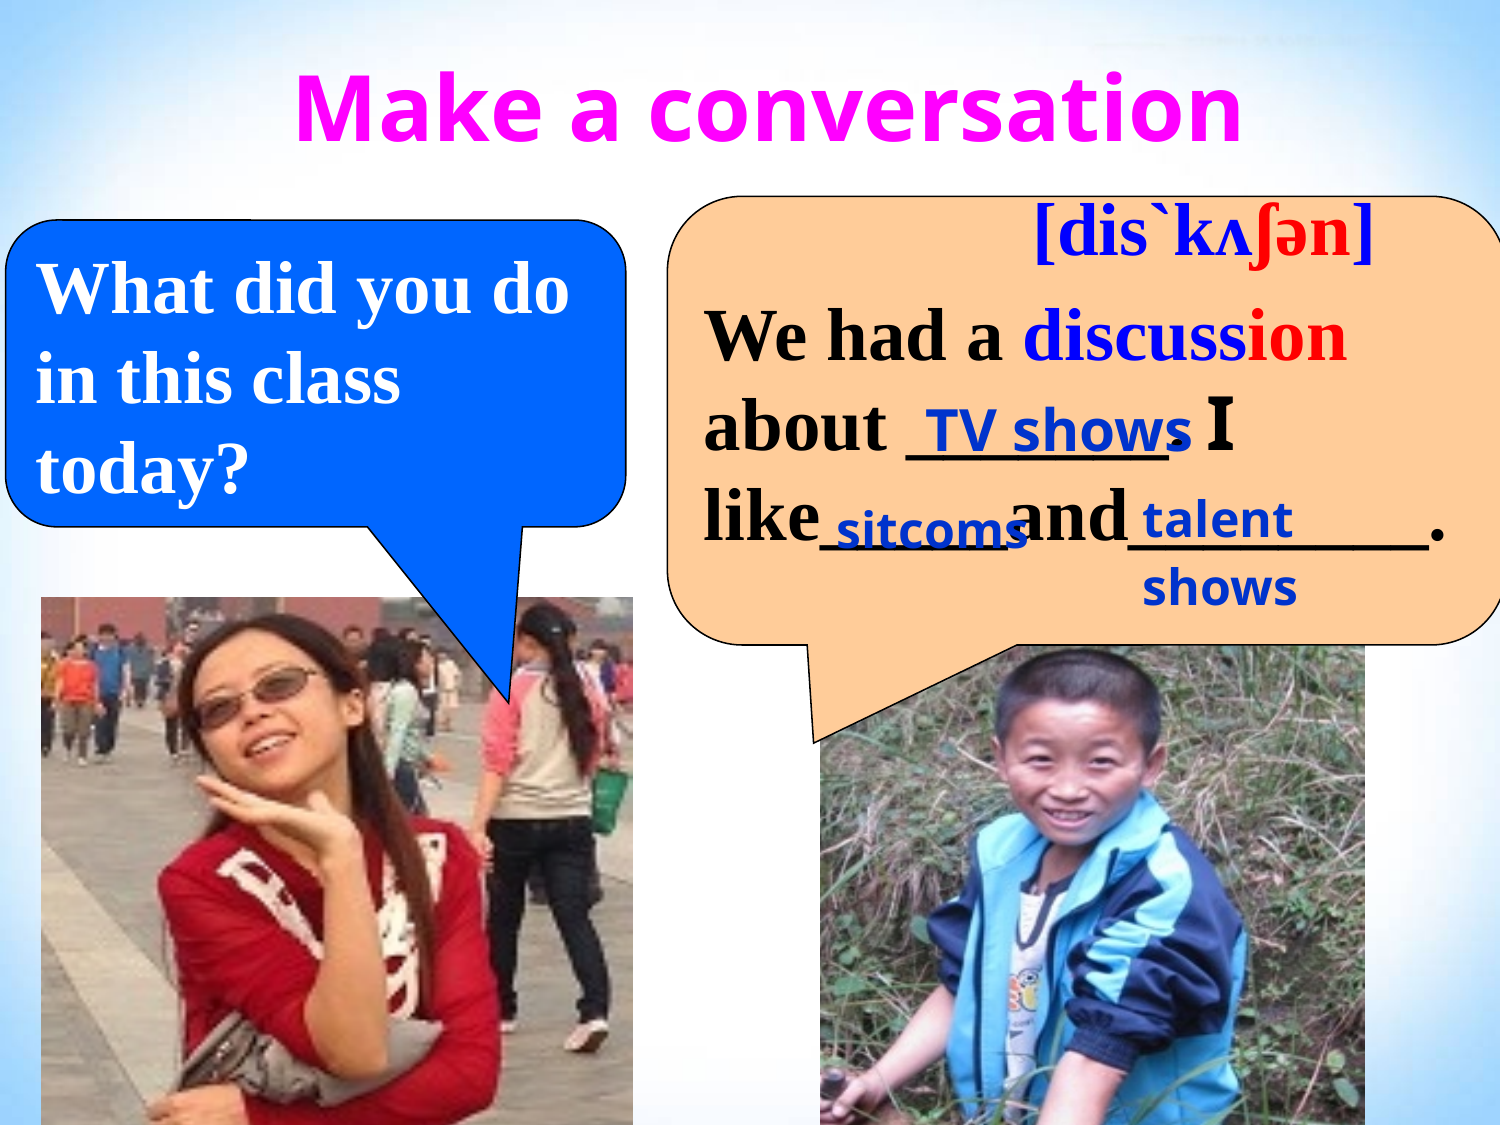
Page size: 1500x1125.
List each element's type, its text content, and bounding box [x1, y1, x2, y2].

text_box Make a conversation [277, 42, 1295, 168]
text_box sitcoms [809, 491, 1054, 567]
text_box talent shows [1128, 479, 1471, 625]
picture [0, 0, 1500, 1125]
text_box We had a discussion about _______. I like_____and________. [667, 196, 1500, 744]
text_box TV shows [911, 385, 1234, 471]
text_box [dis`kʌʃən] [1017, 172, 1408, 278]
text_box What did you do in this class today? [5, 219, 626, 596]
